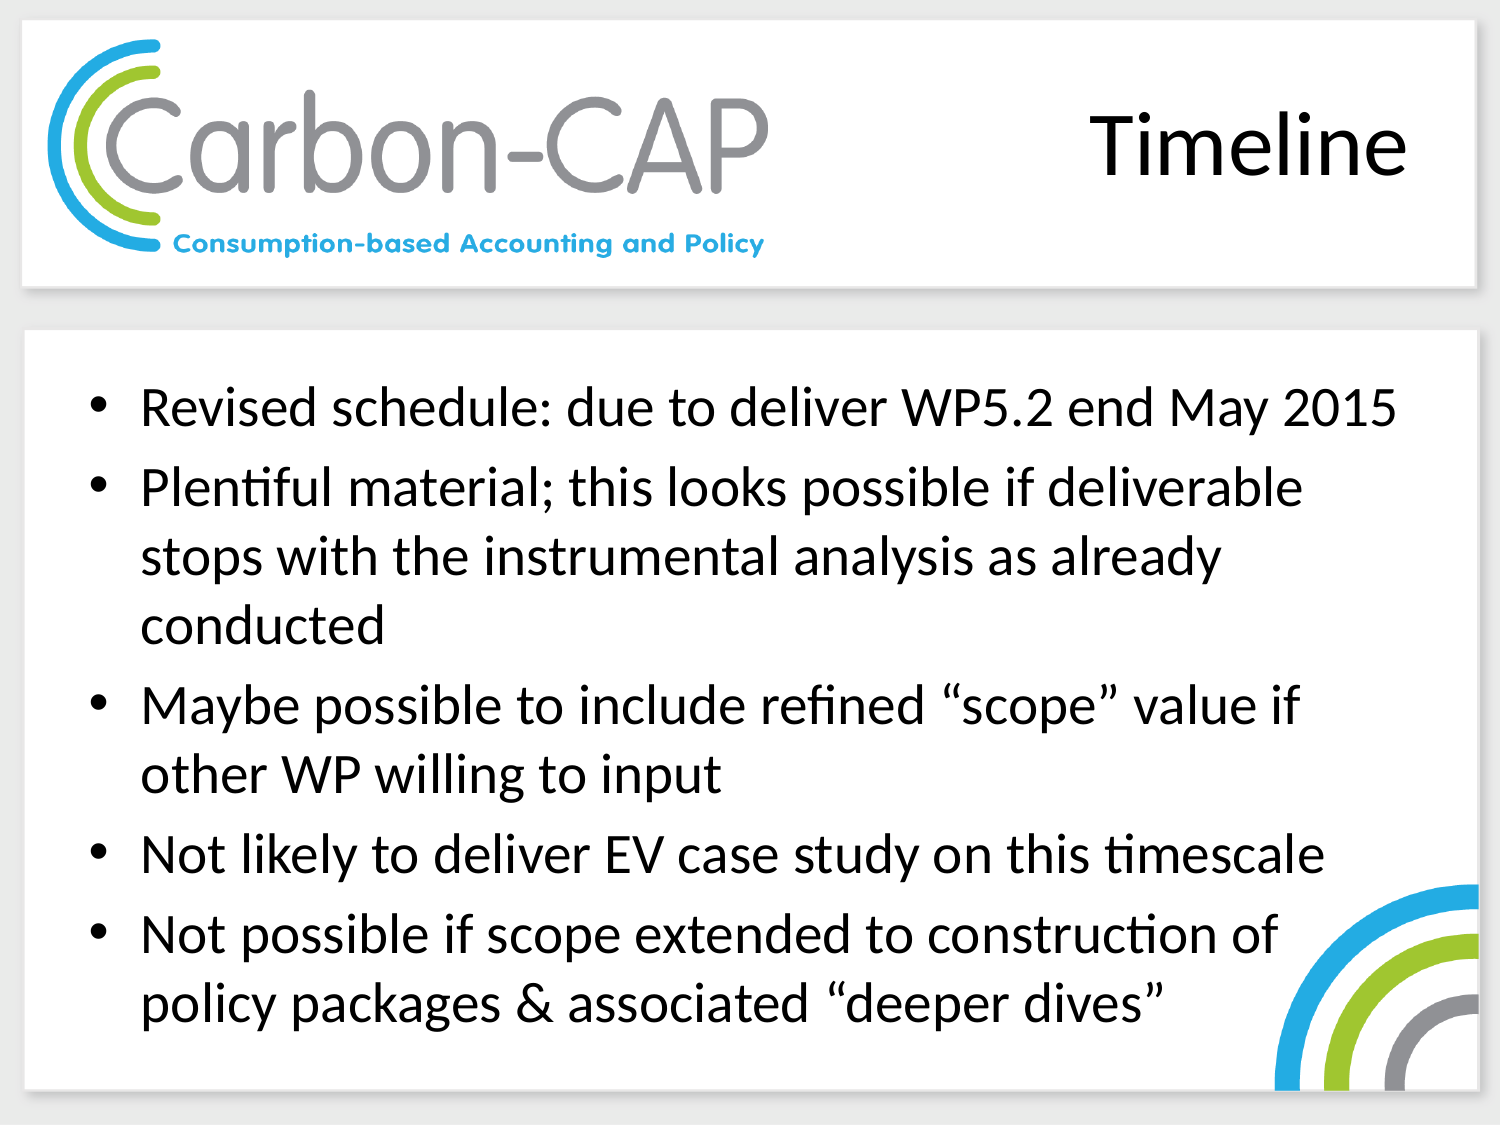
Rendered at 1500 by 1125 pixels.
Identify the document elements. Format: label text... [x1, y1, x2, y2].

list Revised schedule: due to deliver WP5.2 end May 2015 Plentiful material; this looks possible if deliverable stops with the instrumental analysis as already conducted Maybe possible to include refined “scope” value if other WP willing to input Not likely to deliver EV case study on this timescale Not possible if scope extended to construction of policy packages & associated “deeper dives” [73, 361, 1424, 1105]
title Timeline [75, 45, 1425, 233]
picture [0, 0, 1500, 1125]
